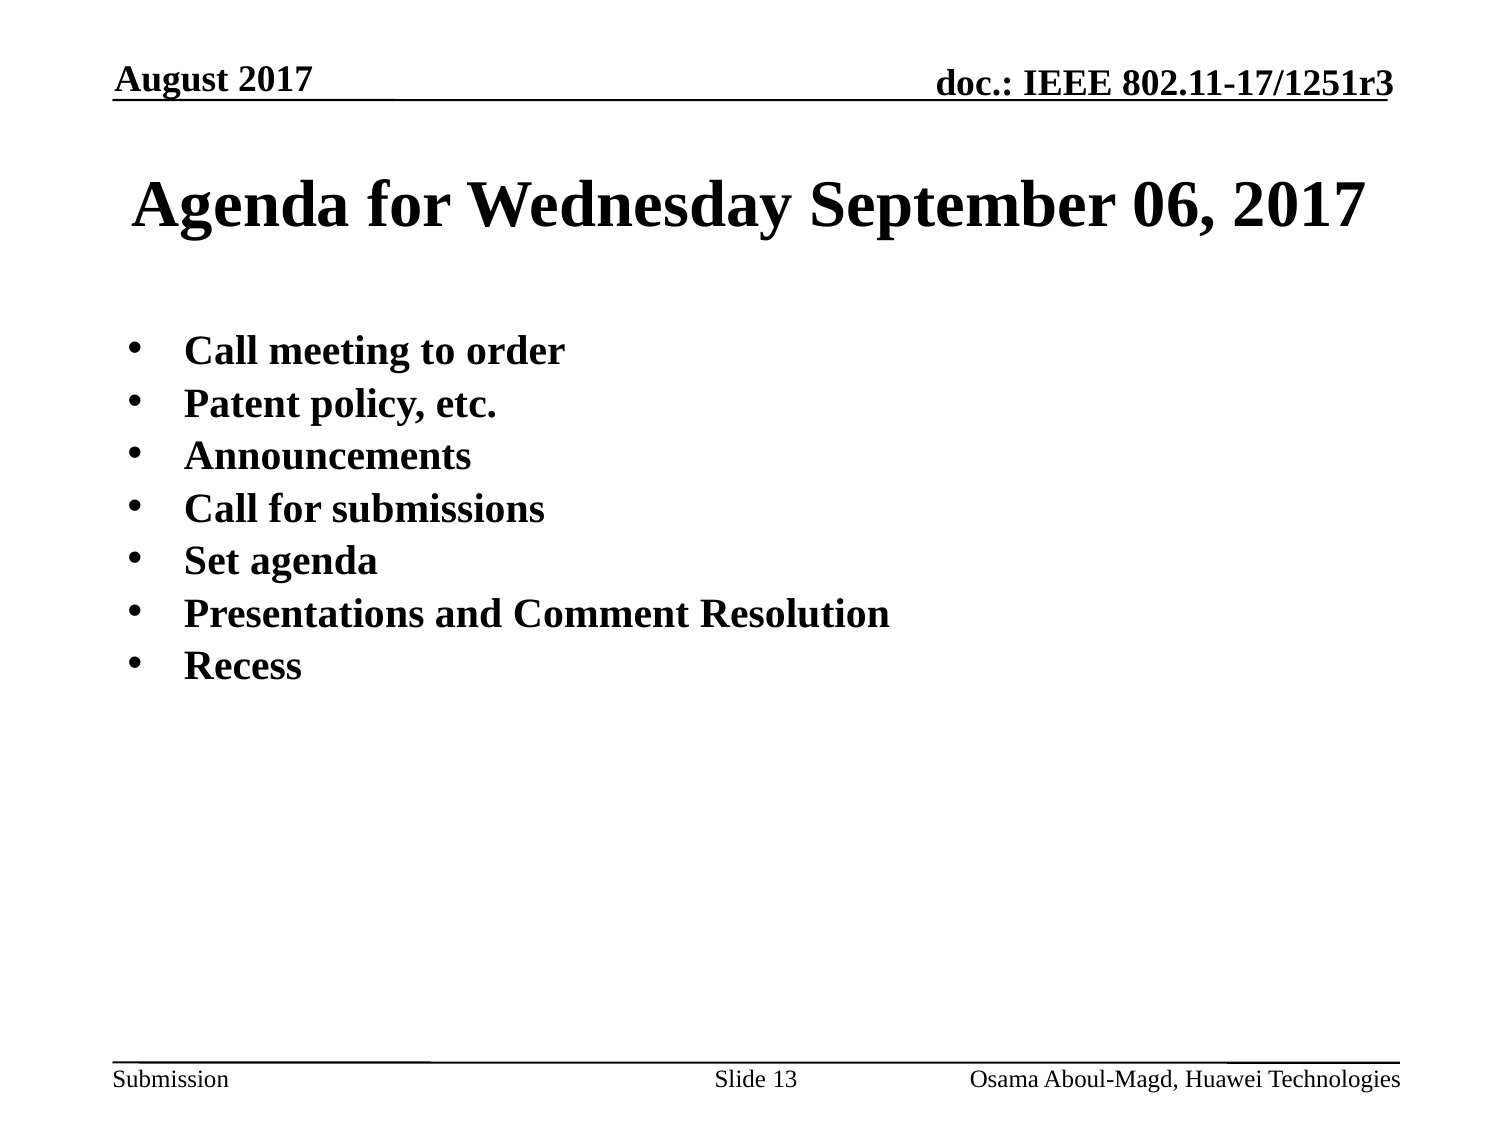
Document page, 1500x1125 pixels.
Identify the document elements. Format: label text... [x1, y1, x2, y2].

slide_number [114, 54, 423, 100]
title Agenda for Wednesday September 06, 2017 [62, 112, 1438, 288]
list Call meeting to order Patent policy, etc. Announcements Call for submissions Set agenda Presentations and Comment Resolution Recess [112, 324, 1388, 1000]
slide_number Slide 13 [712, 1061, 800, 1123]
footer Osama Aboul-Magd, Huawei Technologies [878, 1061, 1402, 1093]
